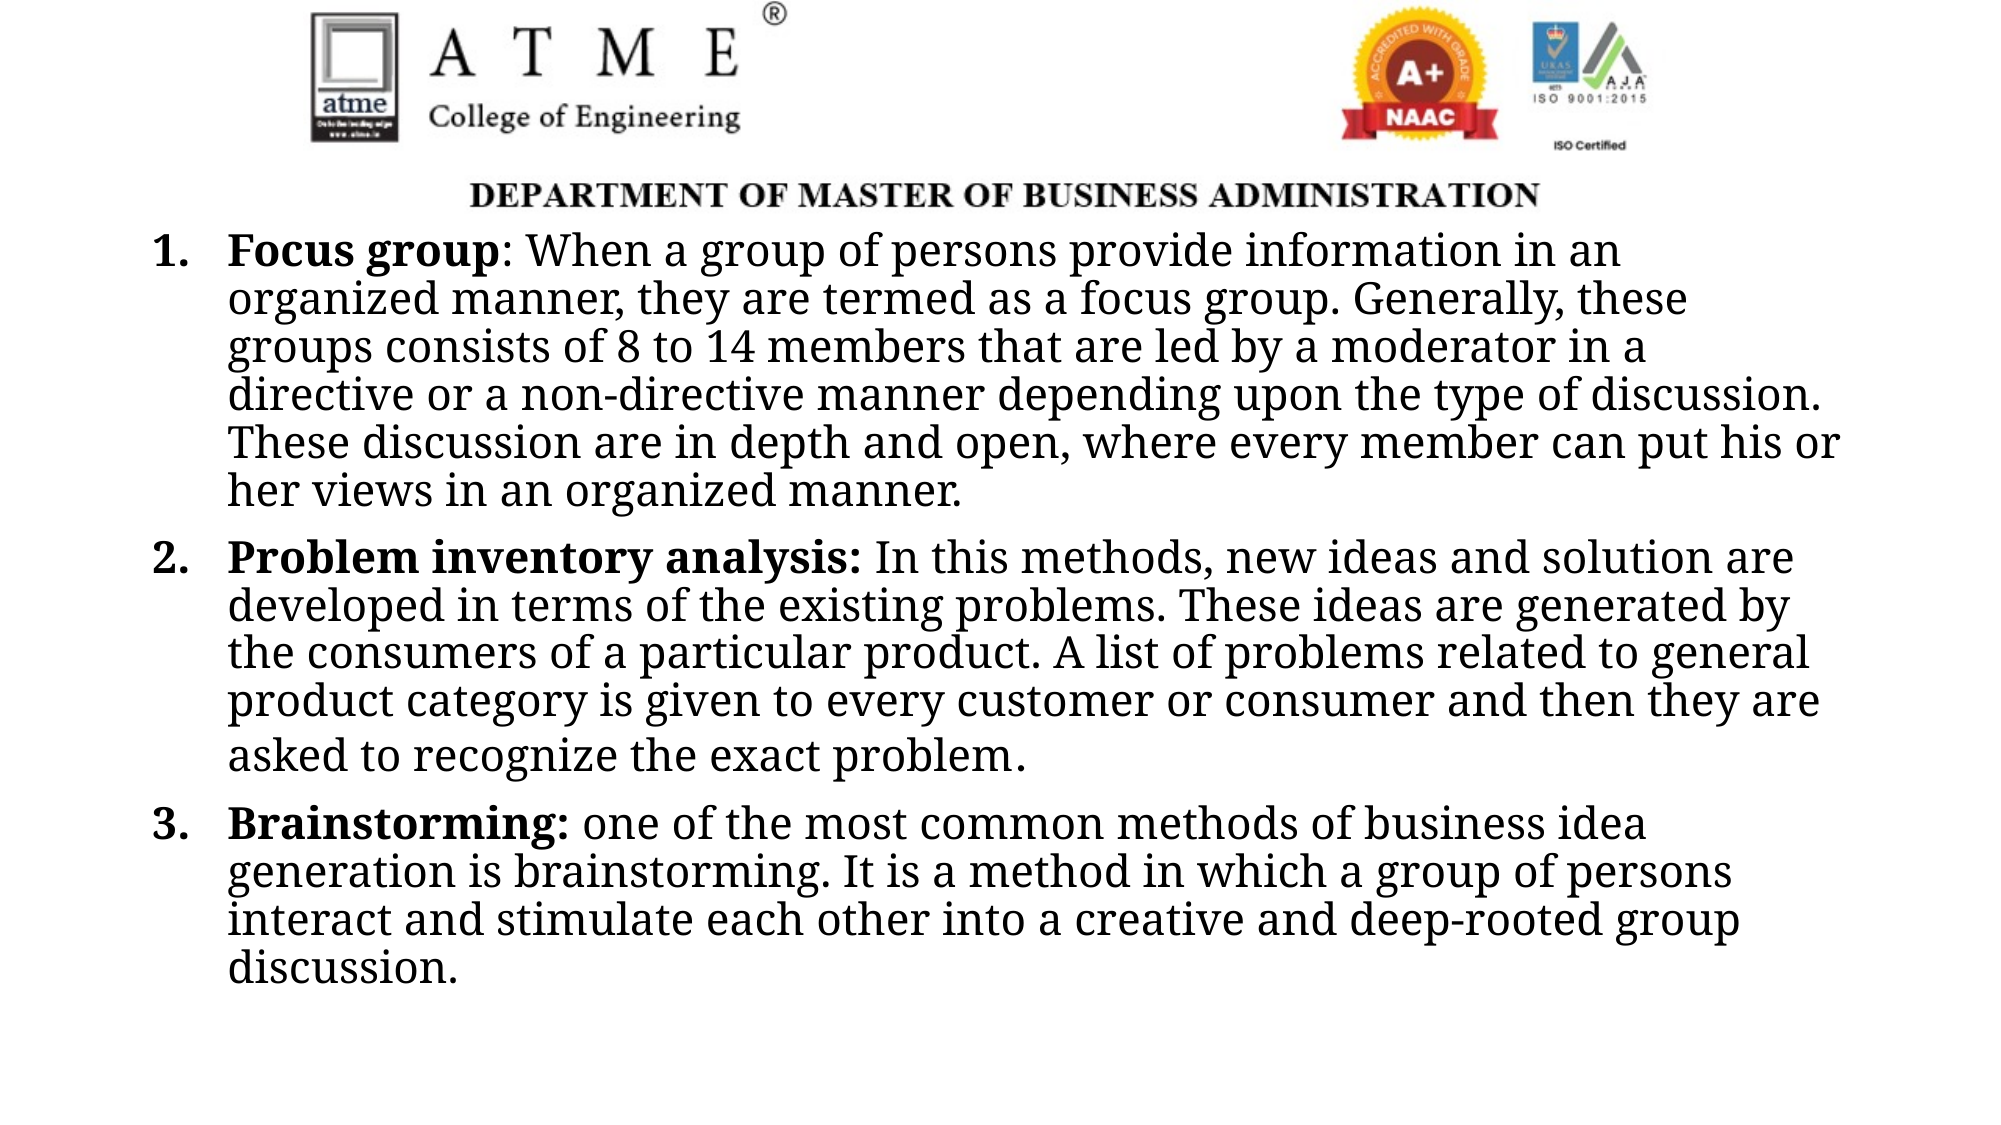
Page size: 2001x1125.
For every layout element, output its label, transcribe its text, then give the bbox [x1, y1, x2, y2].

picture [303, 0, 1697, 215]
list Focus group: When a group of persons provide information in an organized manner, they are termed as a focus group. Generally, these groups consists of 8 to 14 members that are led by a moderator in a directive or a non-directive manner depending upon the type of discussion. These discussion are in depth and open, where every member can put his or her views in an organized manner. Problem inventory analysis: In this methods, new ideas and solution are developed in terms of the existing problems. These ideas are generated by the consumers of a particular product. A list of problems related to general product category is given to every customer or consumer and then they are asked to recognize the exact problem. Brainstorming: one of the most common methods of business idea generation is brainstorming. It is a method in which a group of persons interact and stimulate each other into a creative and deep-rooted group discussion. [137, 220, 1863, 1014]
